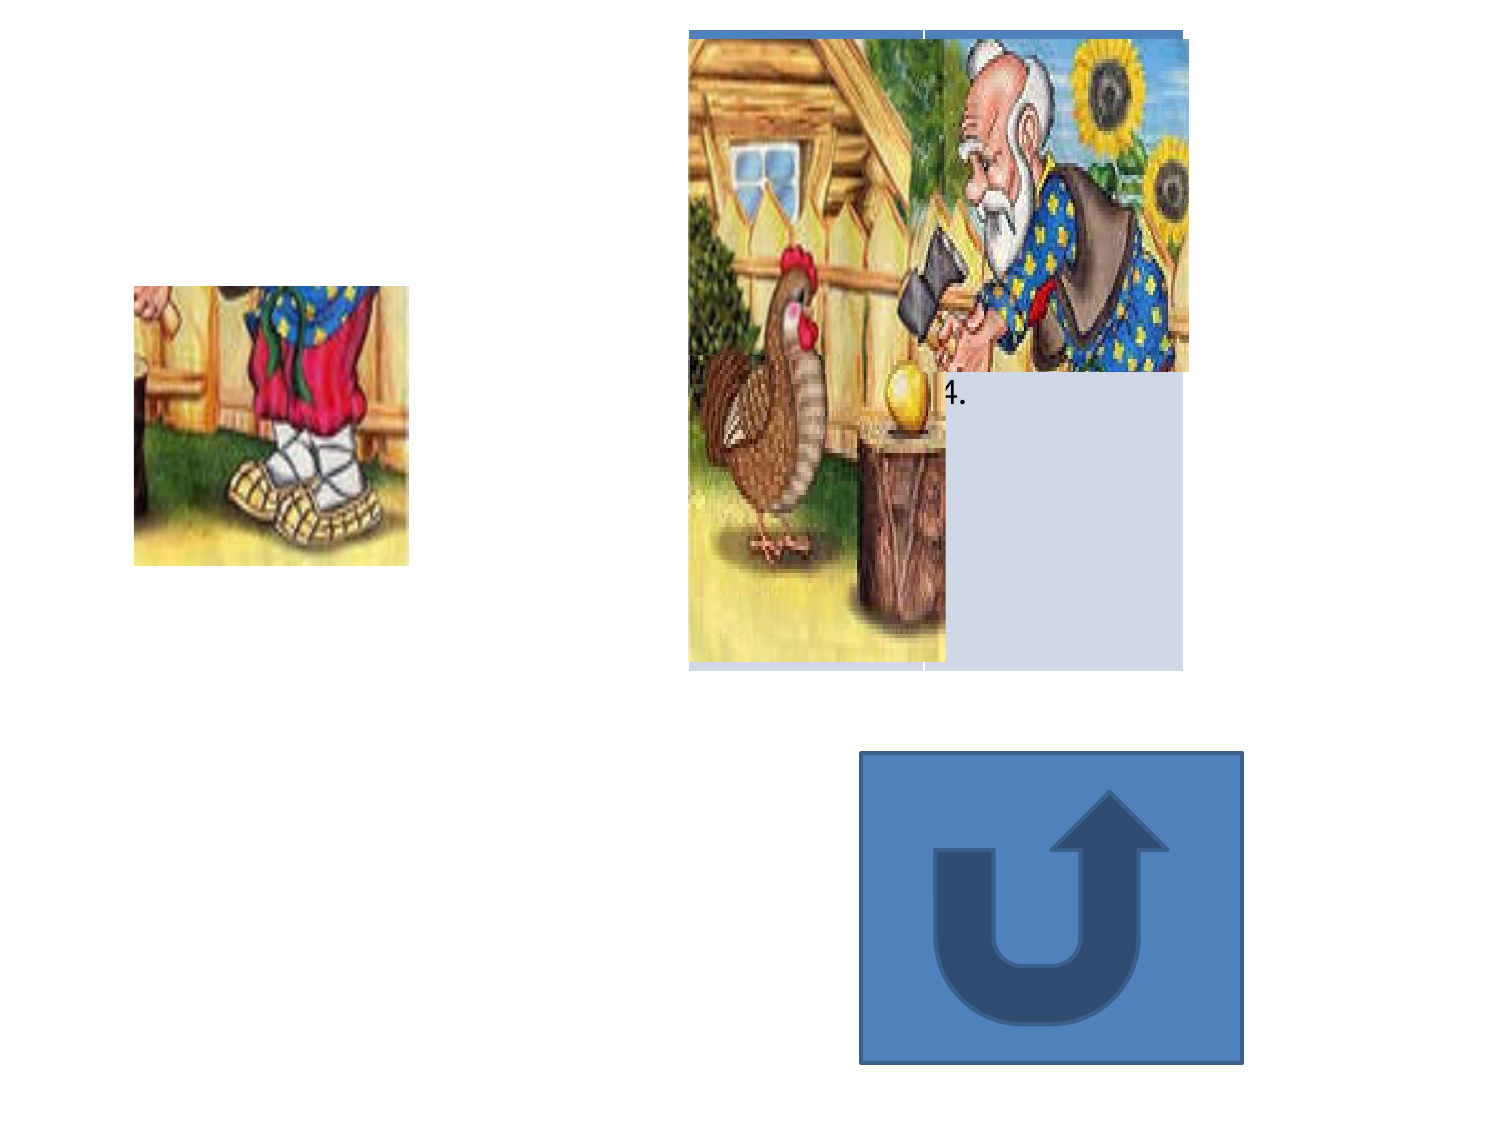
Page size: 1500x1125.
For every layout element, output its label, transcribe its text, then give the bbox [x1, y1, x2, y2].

picture [133, 285, 434, 606]
table_header 1. [689, 30, 923, 37]
table_header 2. [925, 30, 1183, 37]
picture [824, 736, 1061, 1047]
table_cell 4. [925, 380, 1183, 671]
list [687, 355, 946, 663]
picture [687, 38, 1272, 409]
text_box [859, 751, 1244, 1065]
